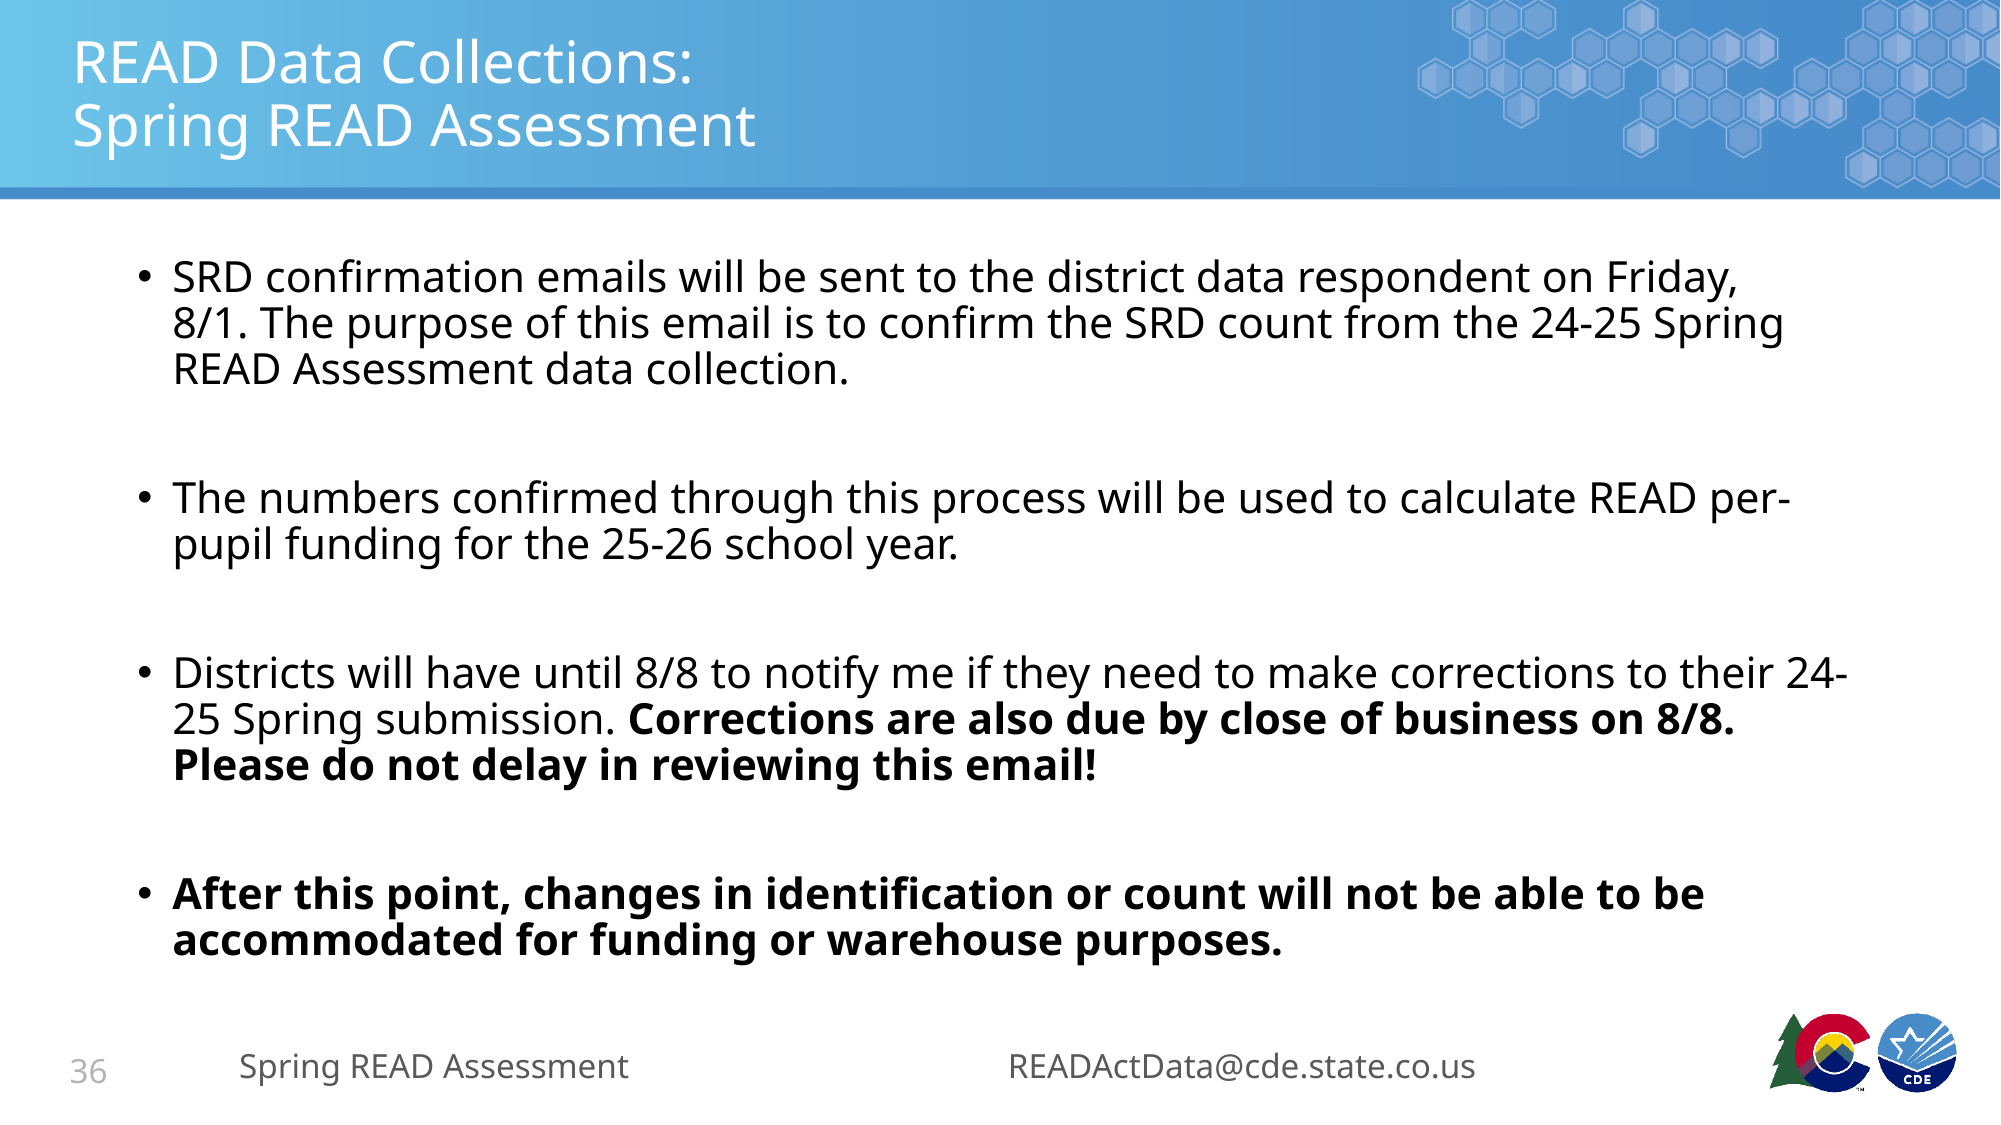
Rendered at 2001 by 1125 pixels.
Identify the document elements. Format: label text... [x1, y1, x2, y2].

slide_number 36 [54, 1042, 191, 1103]
list SRD confirmation emails will be sent to the district data respondent on Friday, 8/1. The purpose of this email is to confirm the SRD count from the 24-25 Spring READ Assessment data collection. The numbers confirmed through this process will be used to calculate READ per-pupil funding for the 25-26 school year. Districts will have until 8/8 to notify me if they need to make corrections to their 24-25 Spring submission. Corrections are also due by close of business on 8/8. Please do not delay in reviewing this email! After this point, changes in identification or count will not be able to be accommodated for funding or warehouse purposes. [137, 254, 1863, 969]
list Spring READ Assessment [224, 1042, 960, 1103]
picture [0, 0, 2000, 200]
list READActData@cde.state.co.us [992, 1042, 1714, 1103]
title READ Data Collections: Spring READ Assessment [72, 33, 1396, 182]
picture [1768, 1012, 1957, 1093]
